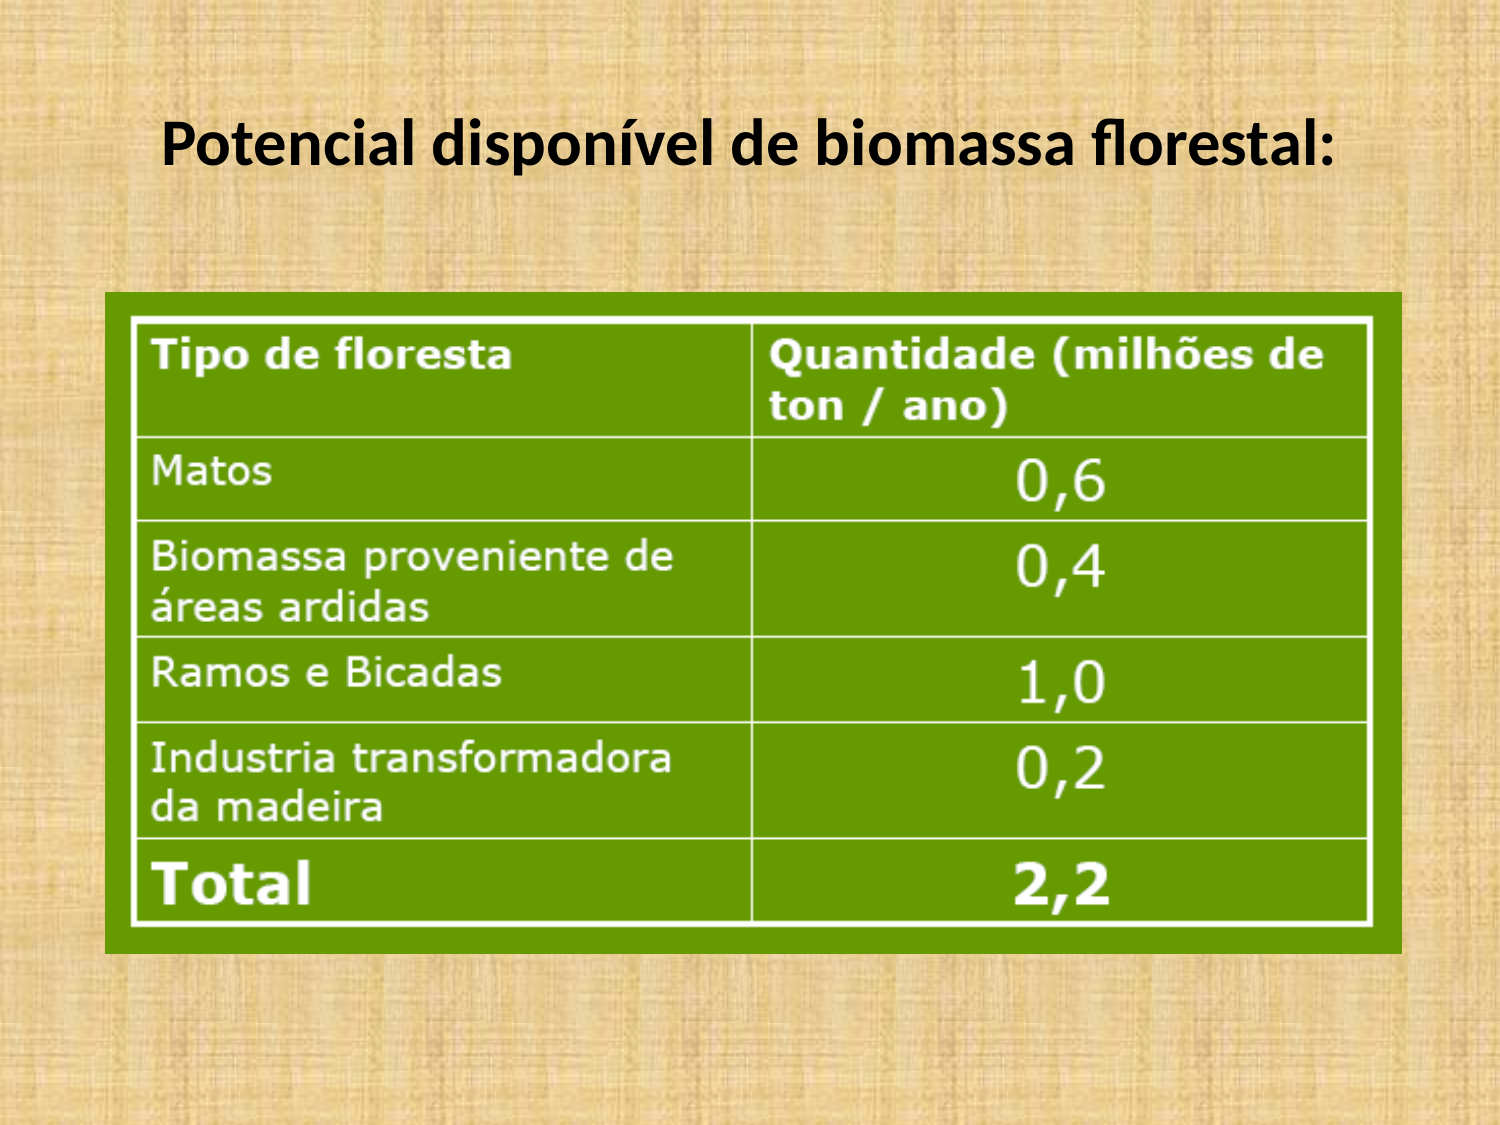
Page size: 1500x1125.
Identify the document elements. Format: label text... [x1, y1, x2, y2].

picture [0, 0, 1500, 1125]
title Potencial disponível de biomassa florestal: [75, 45, 1425, 233]
